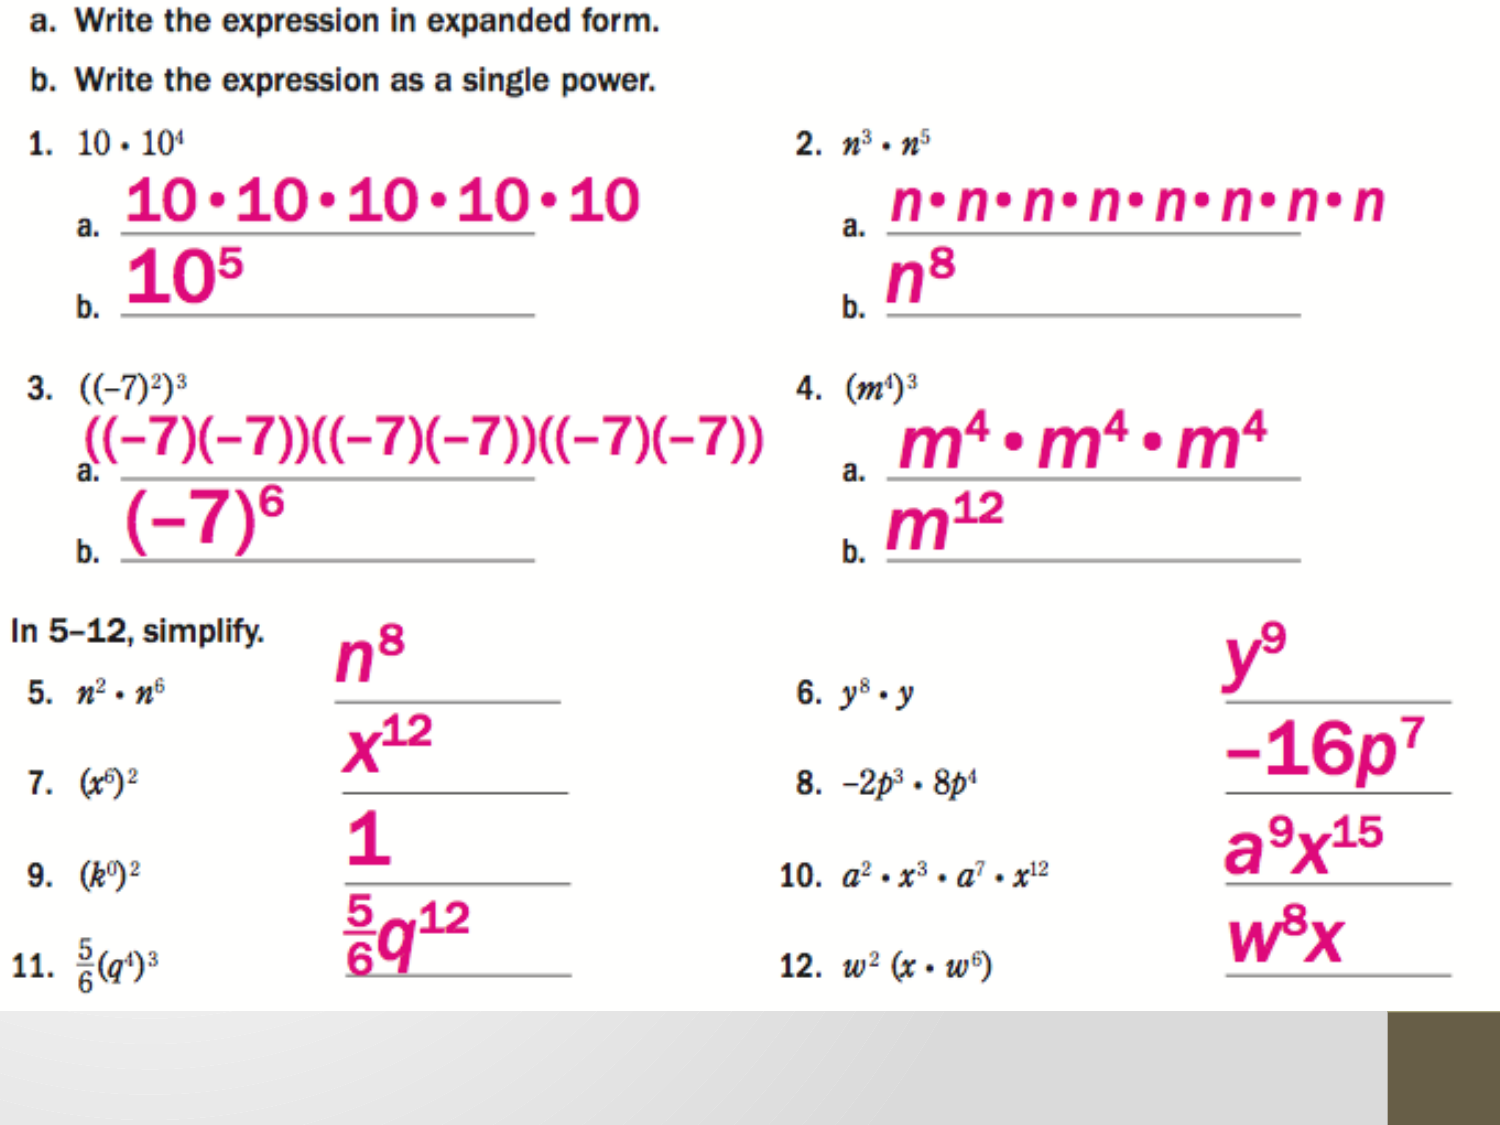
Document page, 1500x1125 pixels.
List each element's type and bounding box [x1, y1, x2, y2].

picture [0, 0, 1500, 1012]
